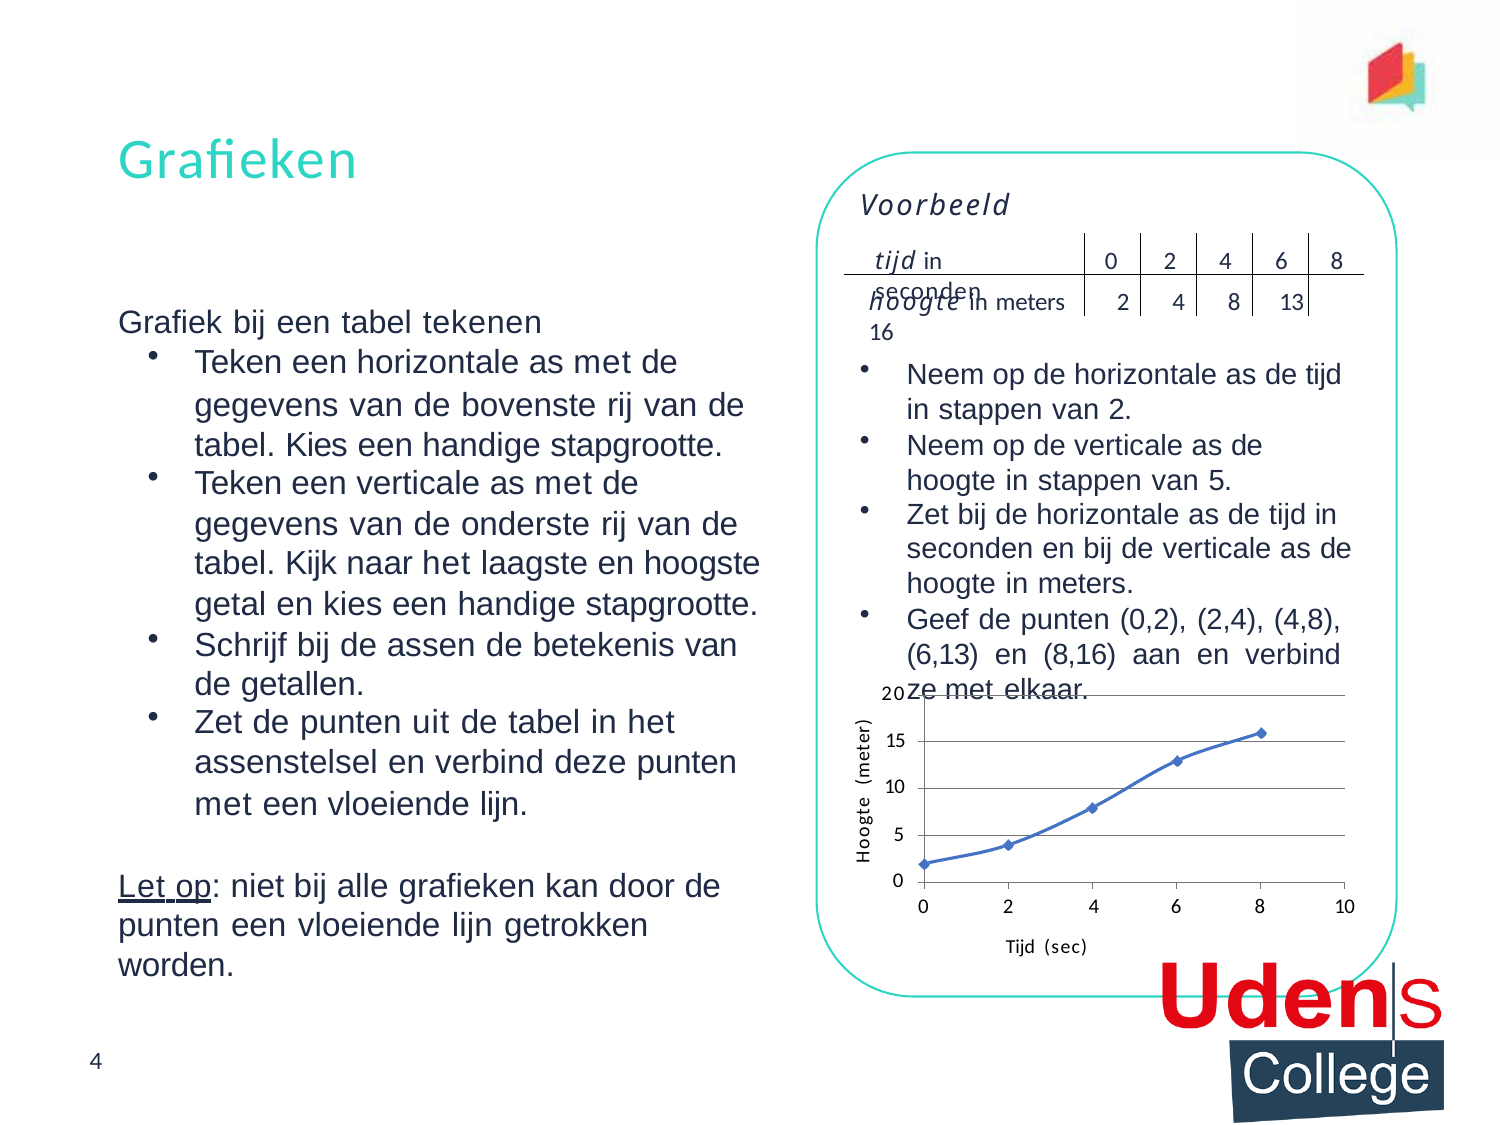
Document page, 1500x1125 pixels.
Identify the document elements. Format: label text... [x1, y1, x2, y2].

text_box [815, 151, 1398, 998]
text_box 4 [83, 1043, 129, 1075]
list Grafiek bij een tabel tekenen Teken een horizontale as met de gegevens van de bovenste rij van de tabel. Kies een handige stapgrootte. Teken een verticale as met de gegevens van de onderste rij van de tabel. Kijk naar het laagste en hoogste getal en kies een handige stapgrootte. Schrijf bij de assen de betekenis van de getallen. Zet de punten uit de tabel in het assenstelsel en verbind deze punten met een vloeiende lijn. Let op: niet bij alle grafieken kan door de punten een vloeiende lijn getrokken worden. [116, 298, 773, 984]
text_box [917, 694, 1346, 889]
title Grafieken [116, 119, 372, 298]
picture [1162, 0, 1500, 1123]
